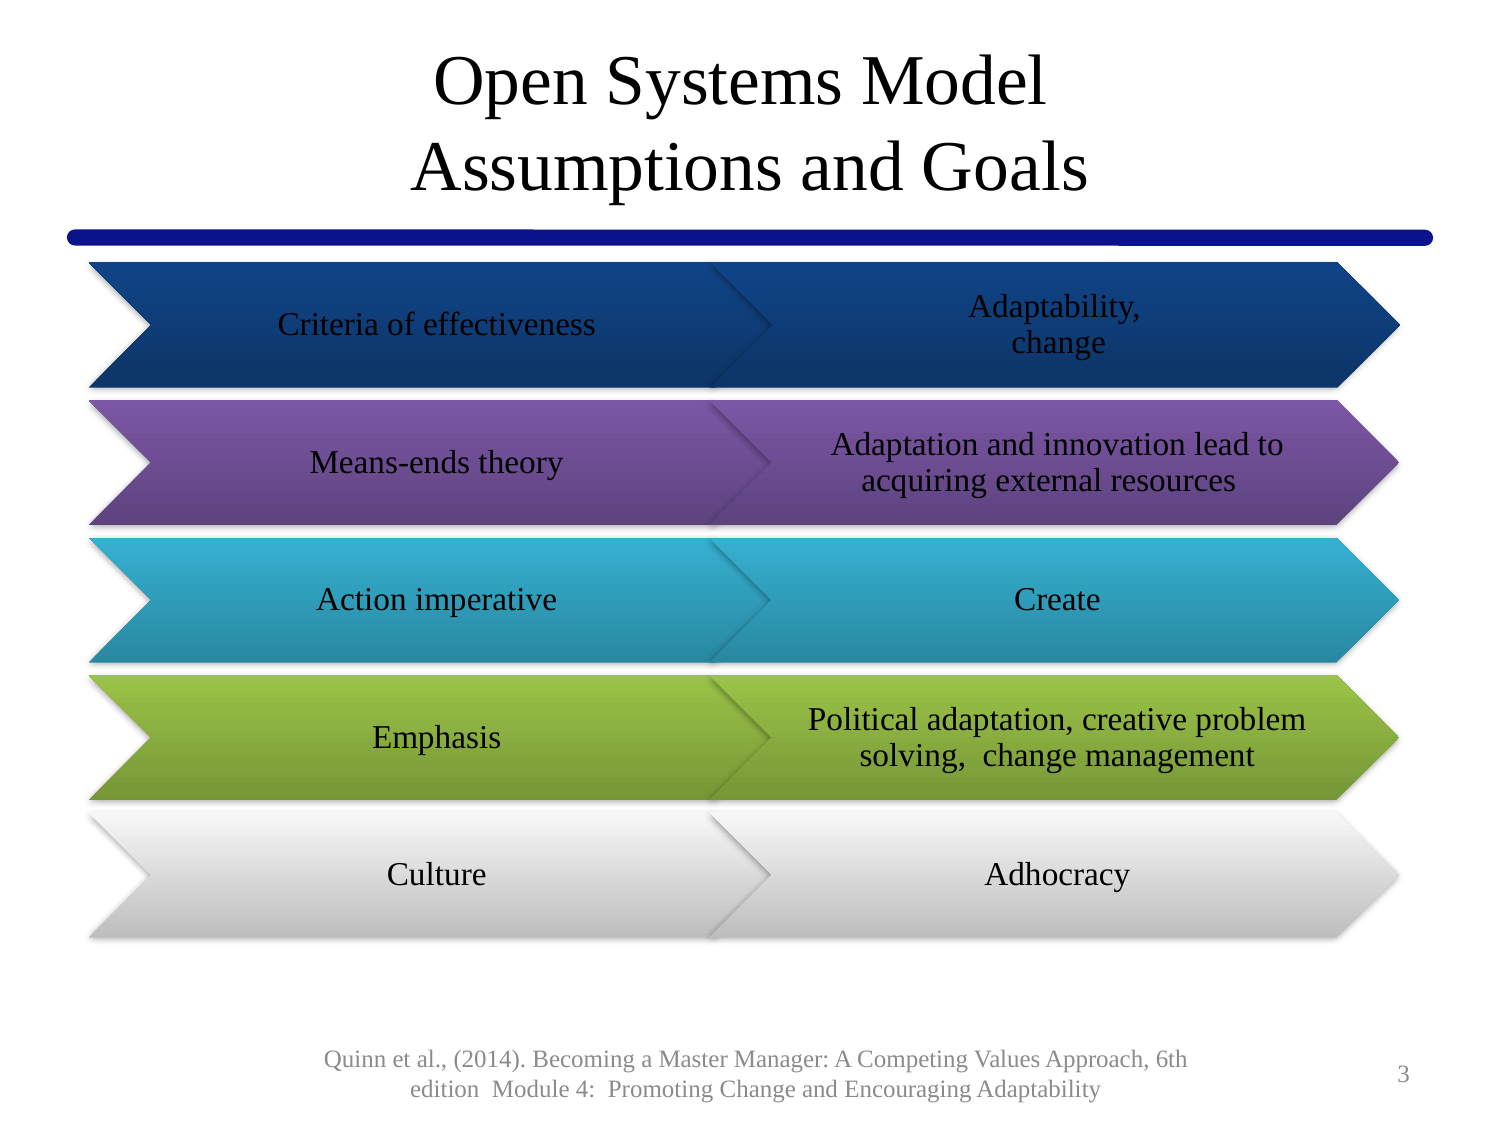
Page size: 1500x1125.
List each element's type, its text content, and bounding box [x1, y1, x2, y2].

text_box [87, 674, 1401, 801]
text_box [87, 812, 1401, 938]
title Open Systems Model Assumptions and Goals [75, 24, 1425, 213]
slide_number 3 [1074, 1042, 1425, 1103]
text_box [87, 262, 1401, 388]
footer Quinn et al., (2014). Becoming a Master Manager: A Competing Values Approach, 6th edition Module 4: Promoting Change and Encouraging Adaptability [287, 1042, 1074, 1103]
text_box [87, 537, 1401, 663]
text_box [87, 399, 1401, 526]
